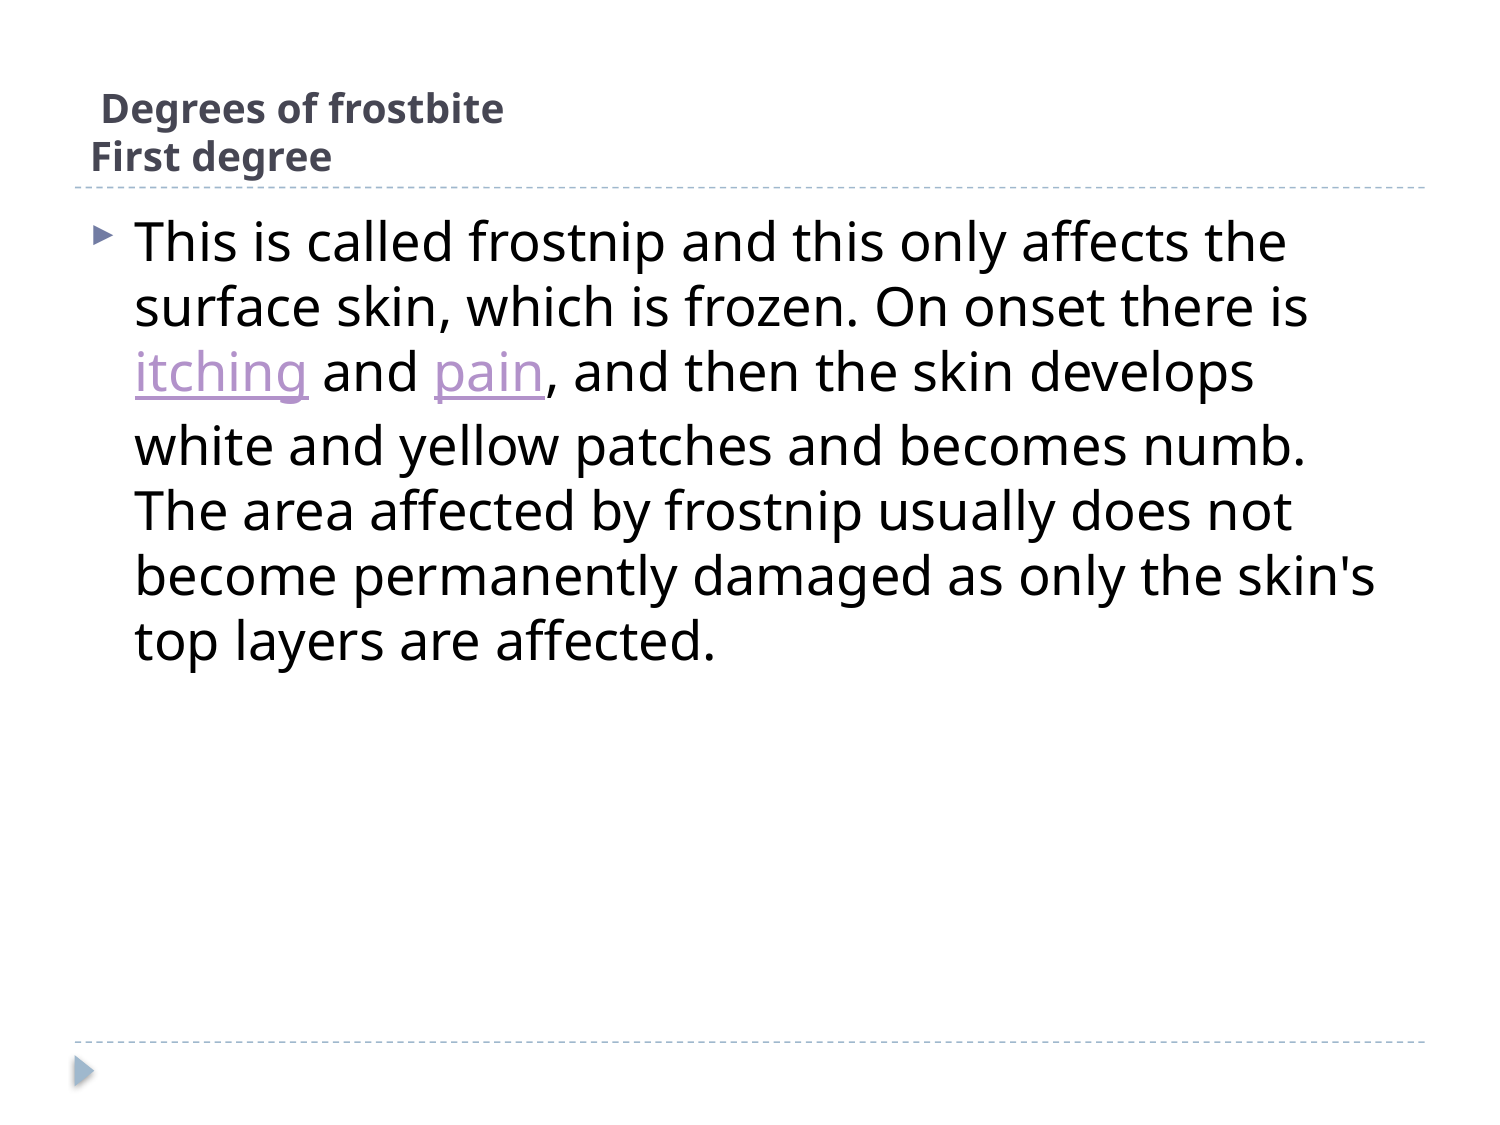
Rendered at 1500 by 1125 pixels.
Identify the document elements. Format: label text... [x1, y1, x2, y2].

title Degrees of frostbite First degree [75, 24, 1425, 188]
list This is called frostnip and this only affects the surface skin, which is frozen. On onset there is itching and pain, and then the skin develops white and yellow patches and becomes numb. The area affected by frostnip usually does not become permanently damaged as only the skin's top layers are affected. [75, 200, 1425, 1010]
